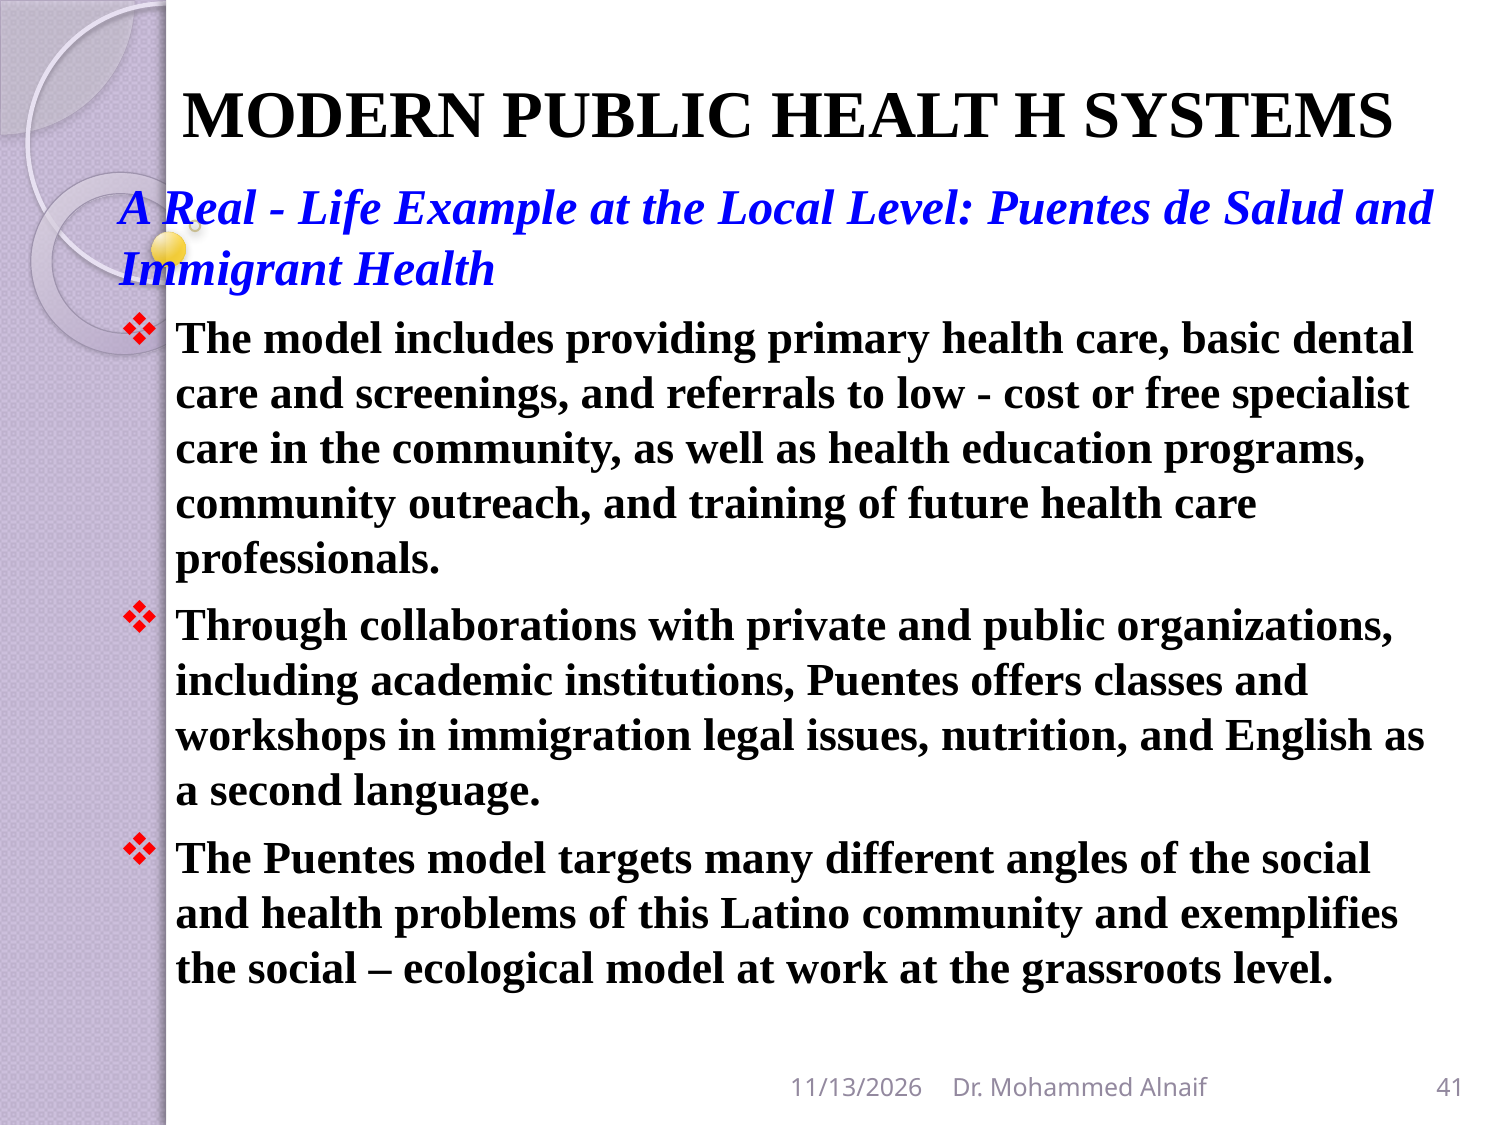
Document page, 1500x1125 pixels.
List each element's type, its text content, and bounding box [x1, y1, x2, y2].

title MODERN PUBLIC HEALT H SYSTEMS [137, 62, 1413, 159]
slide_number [587, 1034, 937, 1113]
subtitle A Real - Life Example at the Local Level: Puentes de Salud and Immigrant Health The model includes providing primary health care, basic dental care and screenings, and referrals to low - cost or free specialist care in the community, as well as health education programs, community outreach, and training of future health care professionals. Through collaborations with private and public organizations, including academic institutions, Puentes offers classes and workshops in immigration legal issues, nutrition, and English as a second language. The Puentes model targets many different angles of the social and health problems of this Latino community and exemplifies the social – ecological model at work at the grassroots level. [99, 174, 1463, 1025]
slide_number 41 [1413, 1034, 1488, 1113]
footer Dr. Mohammed Alnaif [937, 1034, 1413, 1113]
